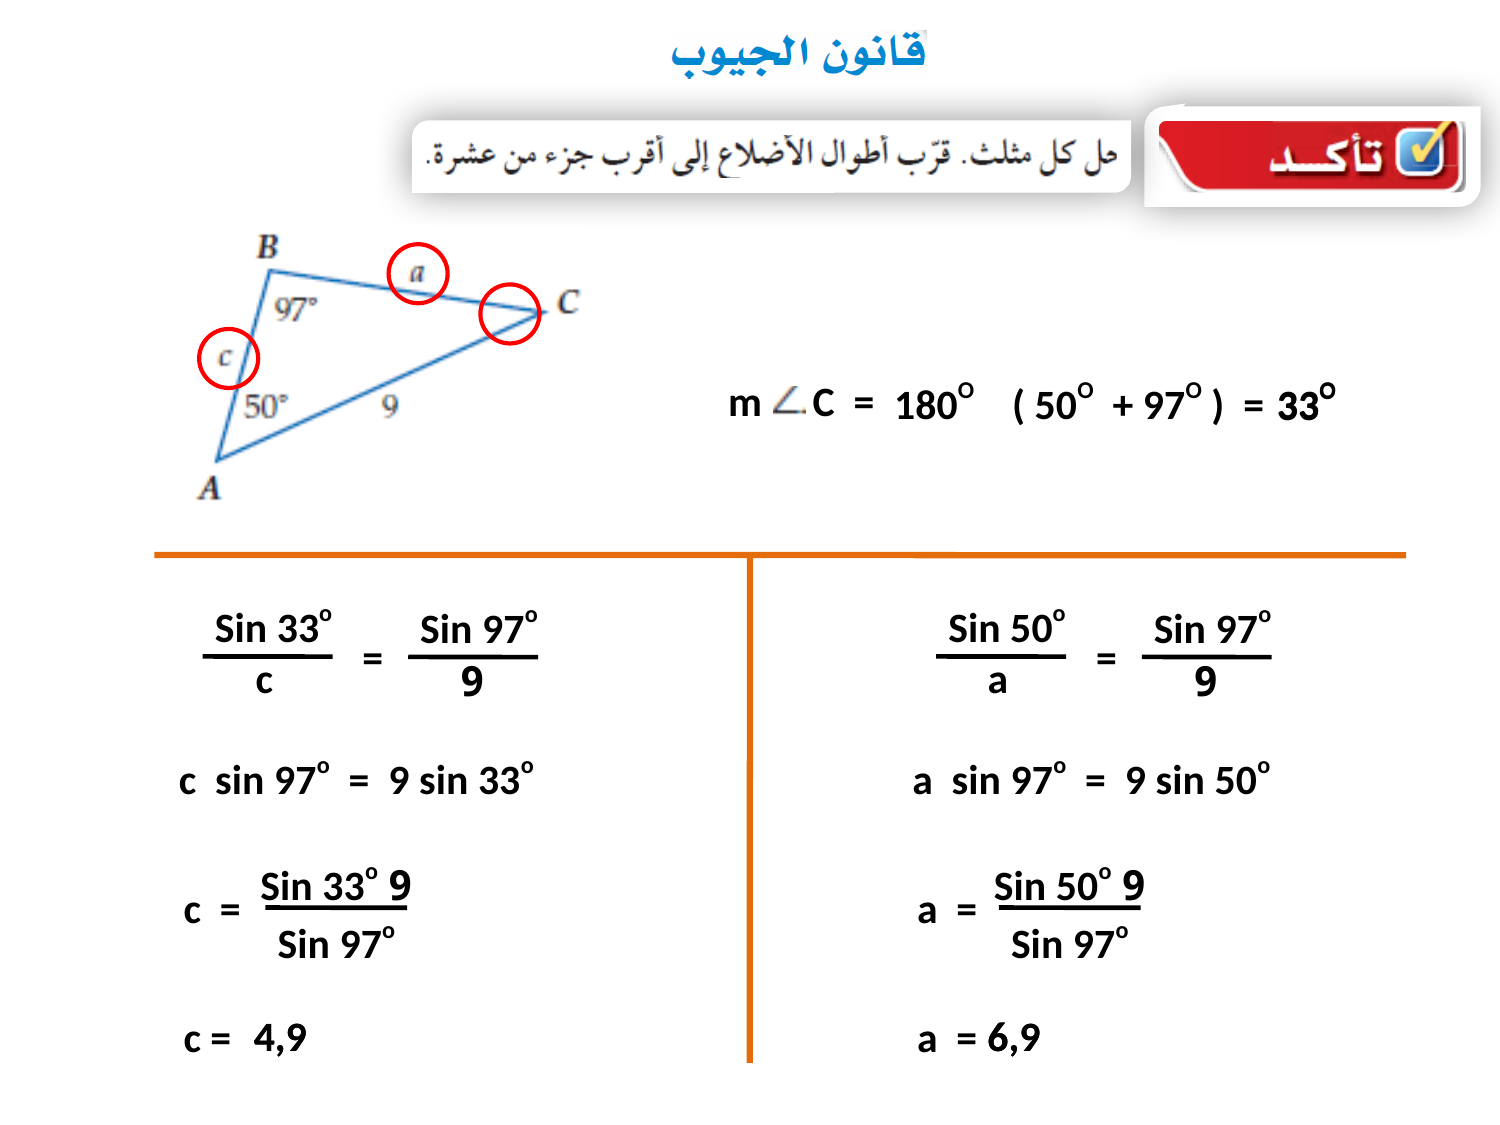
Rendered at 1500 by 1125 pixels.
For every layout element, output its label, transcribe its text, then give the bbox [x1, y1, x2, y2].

picture [1151, 113, 1474, 200]
text_box a sin 97o = 9 sin 50o [897, 742, 1332, 834]
text_box c = [168, 1003, 239, 1094]
text_box 4,9 [239, 1002, 333, 1094]
text_box 180O ( 50O + 97O ) = [902, 367, 1251, 459]
picture [671, 30, 927, 79]
text_box a = [902, 1003, 972, 1094]
picture [187, 225, 587, 516]
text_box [242, 847, 430, 973]
text_box c = [168, 874, 237, 966]
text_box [180, 589, 573, 715]
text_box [913, 589, 1306, 715]
text_box 6,9 [972, 1002, 1067, 1094]
text_box c sin 97o = 9 sin 33o [163, 742, 598, 834]
picture [418, 127, 1125, 186]
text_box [976, 847, 1163, 973]
text_box a = [902, 874, 971, 966]
text_box 33O [1251, 367, 1372, 459]
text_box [700, 367, 901, 460]
